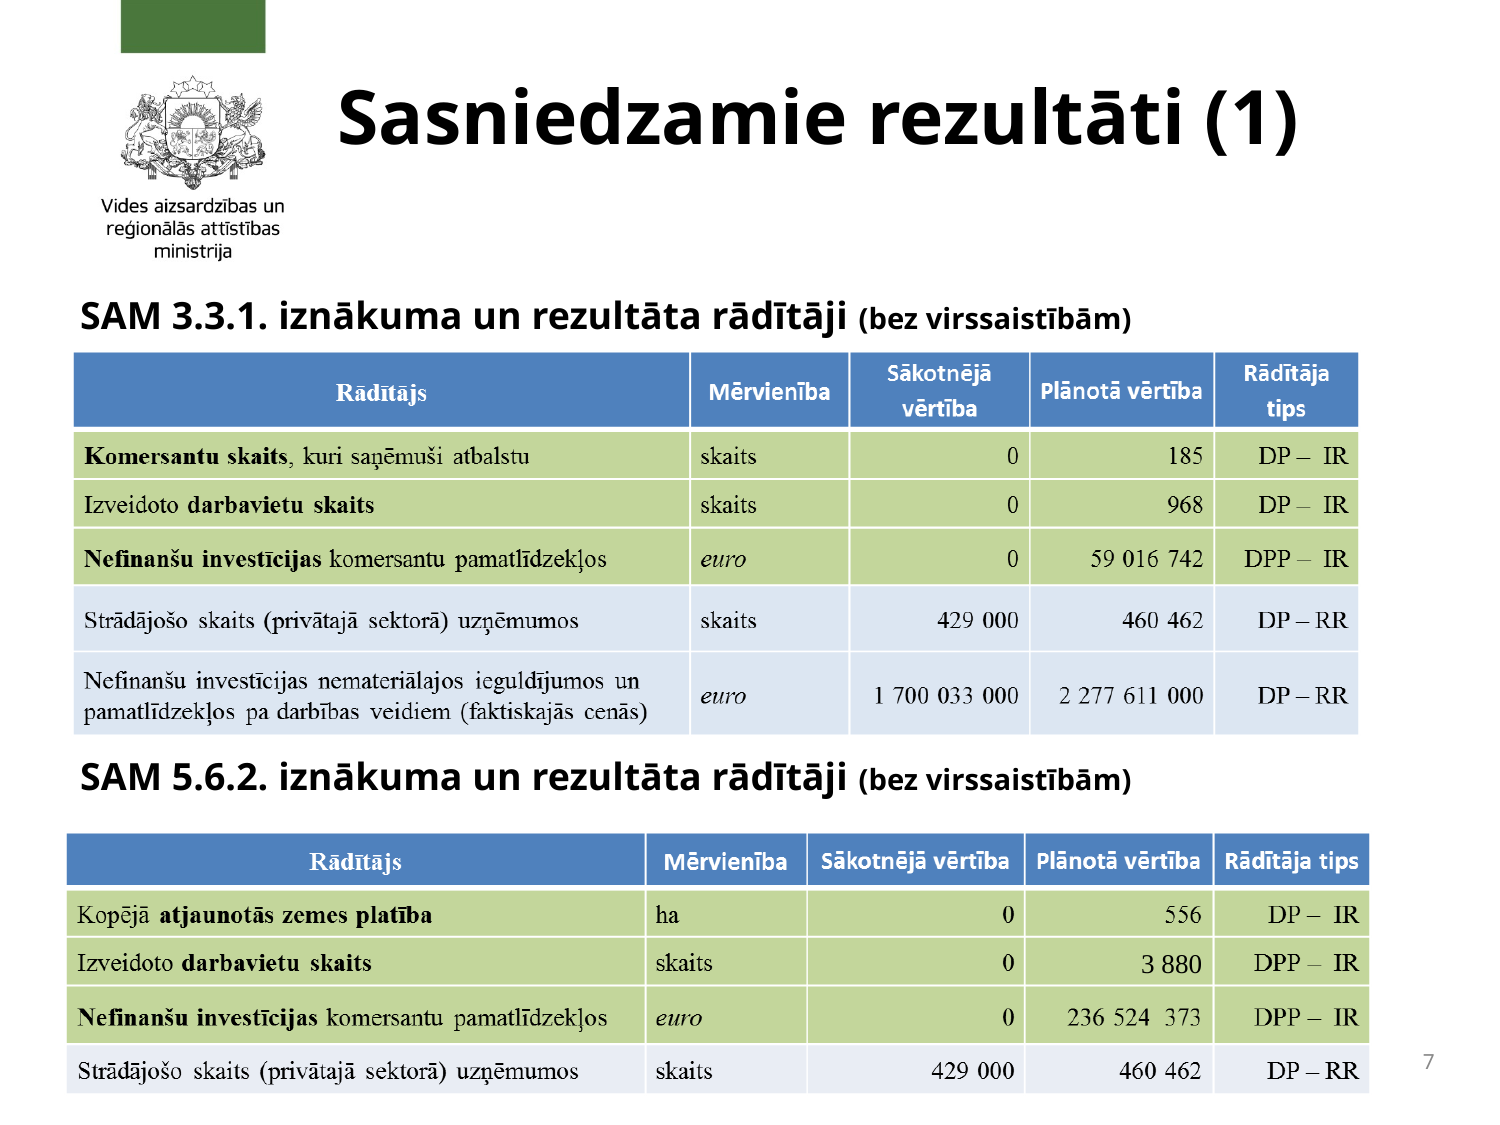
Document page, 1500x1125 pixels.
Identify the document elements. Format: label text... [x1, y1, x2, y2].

picture [71, 349, 1363, 741]
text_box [64, 831, 1374, 1101]
text_box Sasniedzamie rezultāti (1) [322, 62, 1425, 178]
picture [48, 0, 338, 321]
list SAM 3.3.1. iznākuma un rezultāta rādītāji (bez virssaistībām) SAM 5.6.2. iznākuma un rezultāta rādītāji (bez virssaistībām) [64, 179, 1416, 1101]
slide_number 7 [1416, 1037, 1450, 1088]
